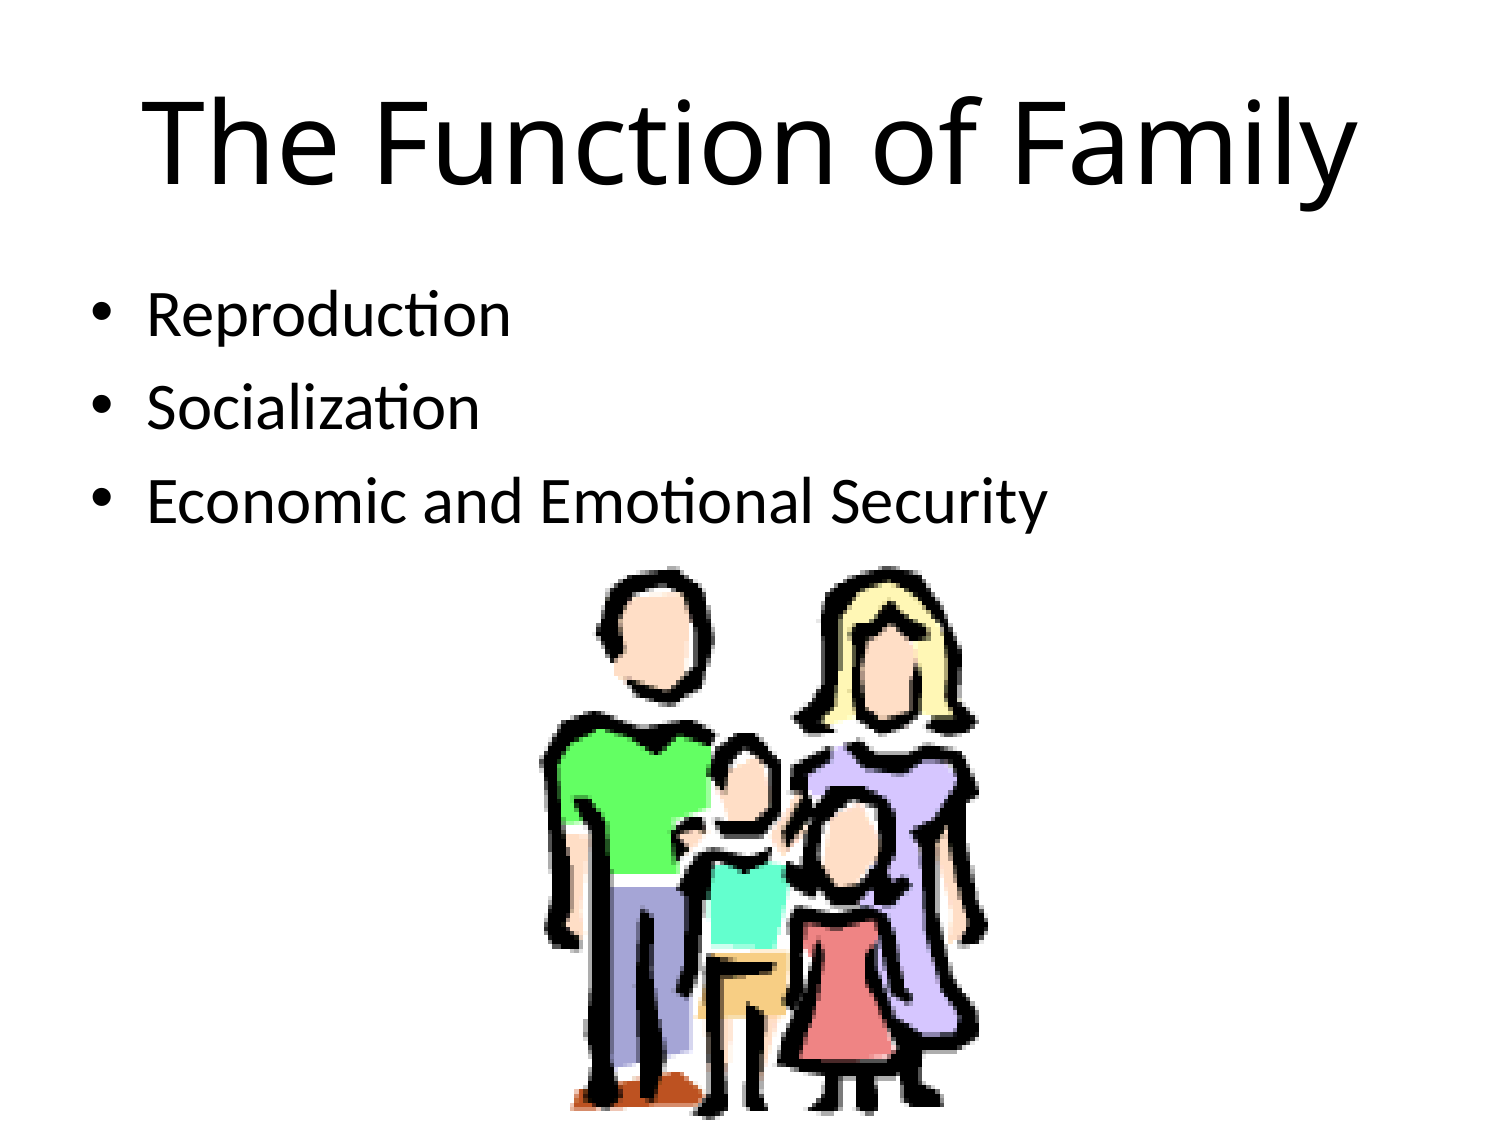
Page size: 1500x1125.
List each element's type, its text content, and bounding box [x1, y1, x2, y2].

title The Function of Family [75, 45, 1425, 233]
picture [487, 562, 1051, 1125]
list Reproduction Socialization Economic and Emotional Security [75, 262, 1425, 1005]
